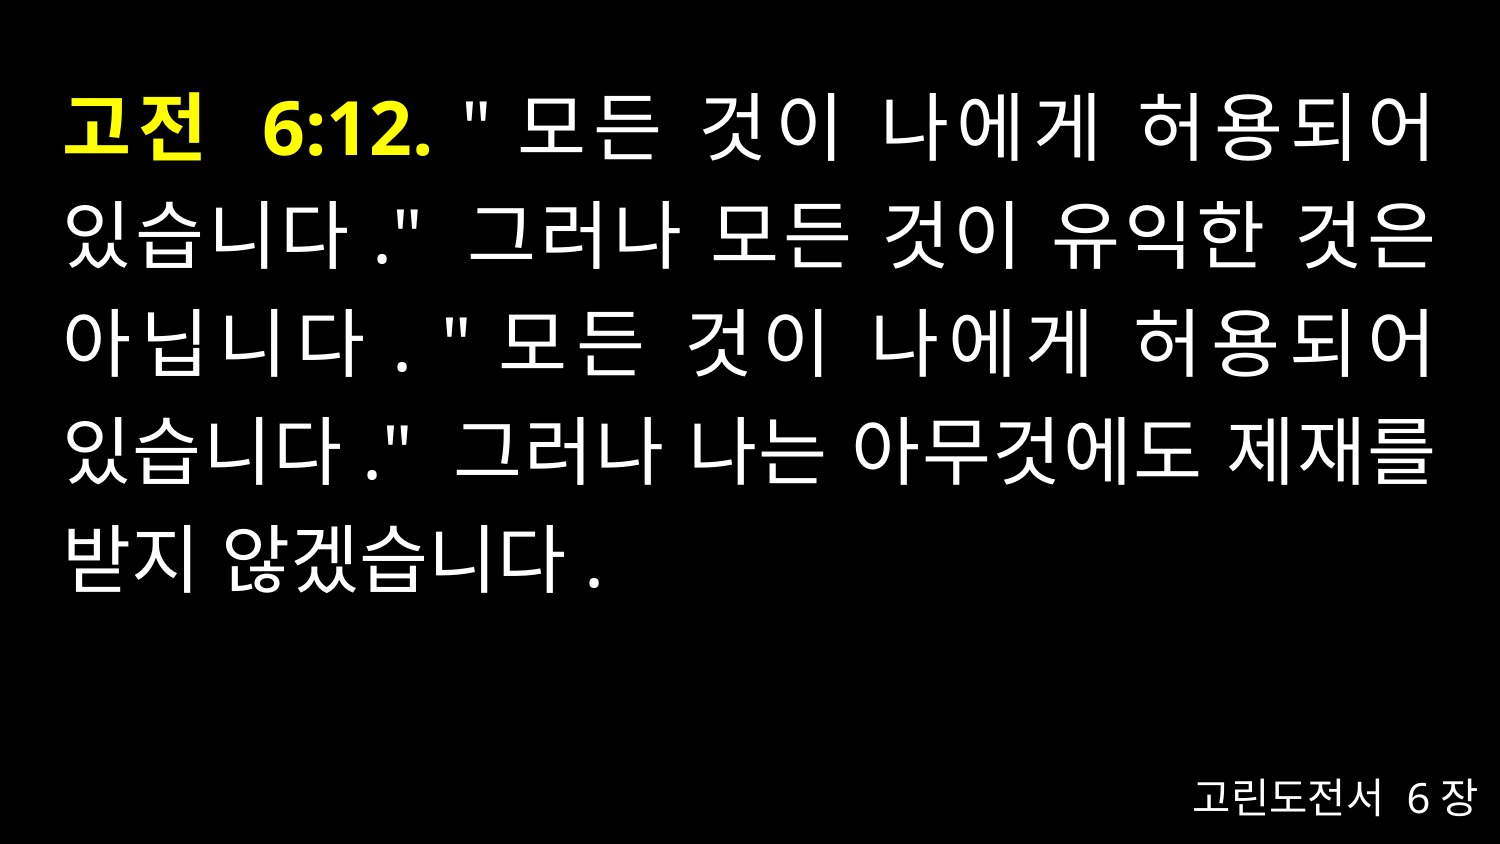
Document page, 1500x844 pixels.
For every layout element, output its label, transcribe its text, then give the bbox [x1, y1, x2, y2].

subtitle 고린도전서 6장 [916, 770, 1500, 844]
title 고전 6:12. "모든 것이 나에게 허용되어 있습니다." 그러나 모든 것이 유익한 것은 아닙니다. "모든 것이 나에게 허용되어 있습니다." 그러나 나는 아무것에도 제재를 받지 않겠습니다. [0, 0, 1500, 844]
